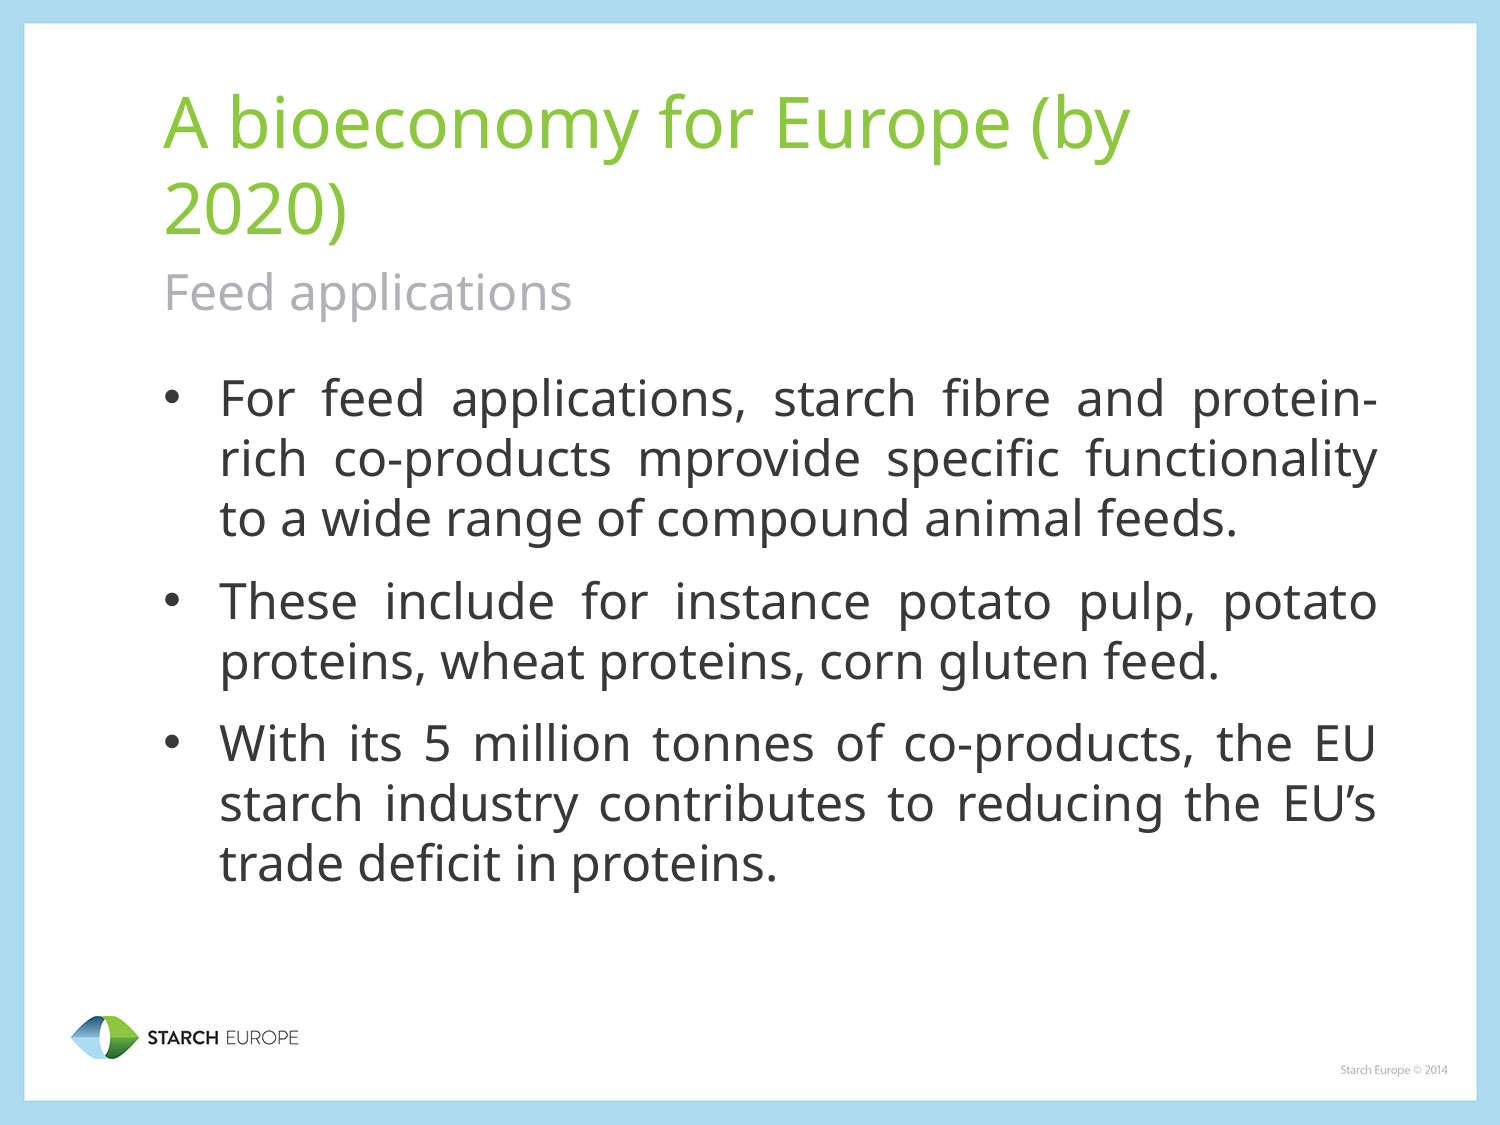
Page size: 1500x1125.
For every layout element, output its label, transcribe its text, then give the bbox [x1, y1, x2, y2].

title A bioeconomy for Europe (by 2020) [148, 69, 1342, 222]
list Feed applications [148, 222, 1342, 328]
picture [0, 0, 1500, 1125]
list For feed applications, starch fibre and protein-rich co-products mprovide specific functionality to a wide range of compound animal feeds. These include for instance potato pulp, potato proteins, wheat proteins, corn gluten feed. With its 5 million tonnes of co-products, the EU starch industry contributes to reducing the EU’s trade deficit in proteins. [148, 359, 1394, 966]
